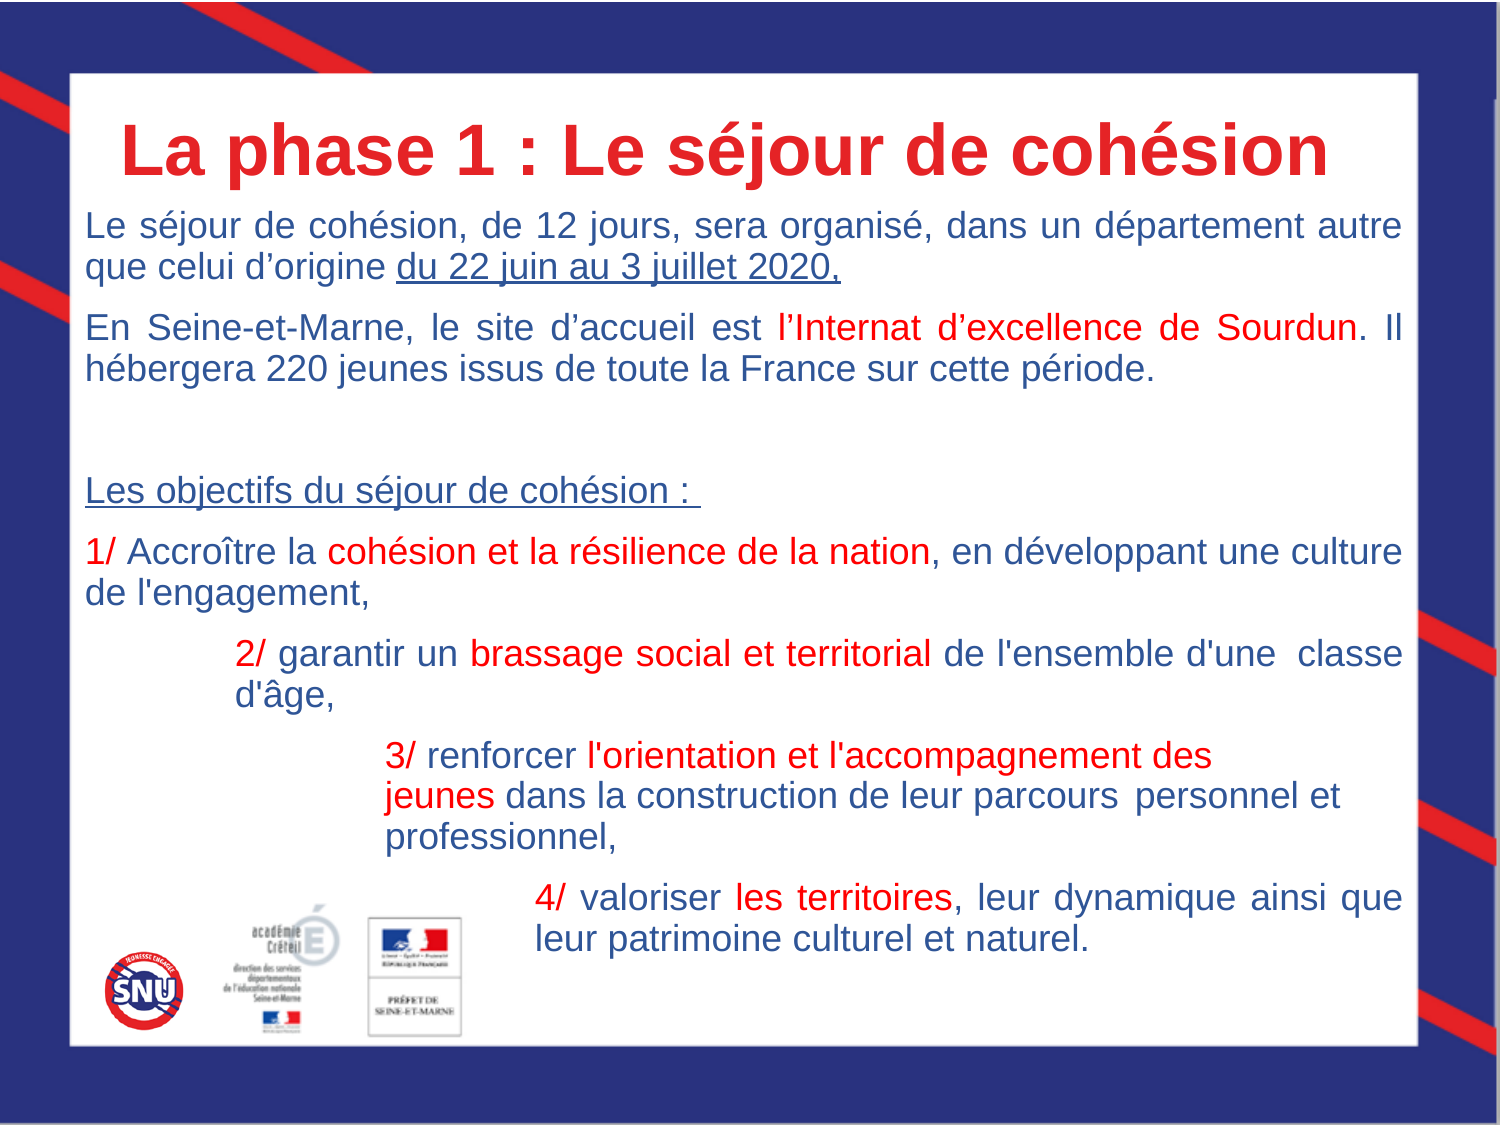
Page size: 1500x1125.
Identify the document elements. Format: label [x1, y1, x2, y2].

list [0, 2, 1500, 1125]
picture [362, 913, 467, 1040]
picture [93, 948, 189, 1032]
picture [210, 902, 349, 1044]
